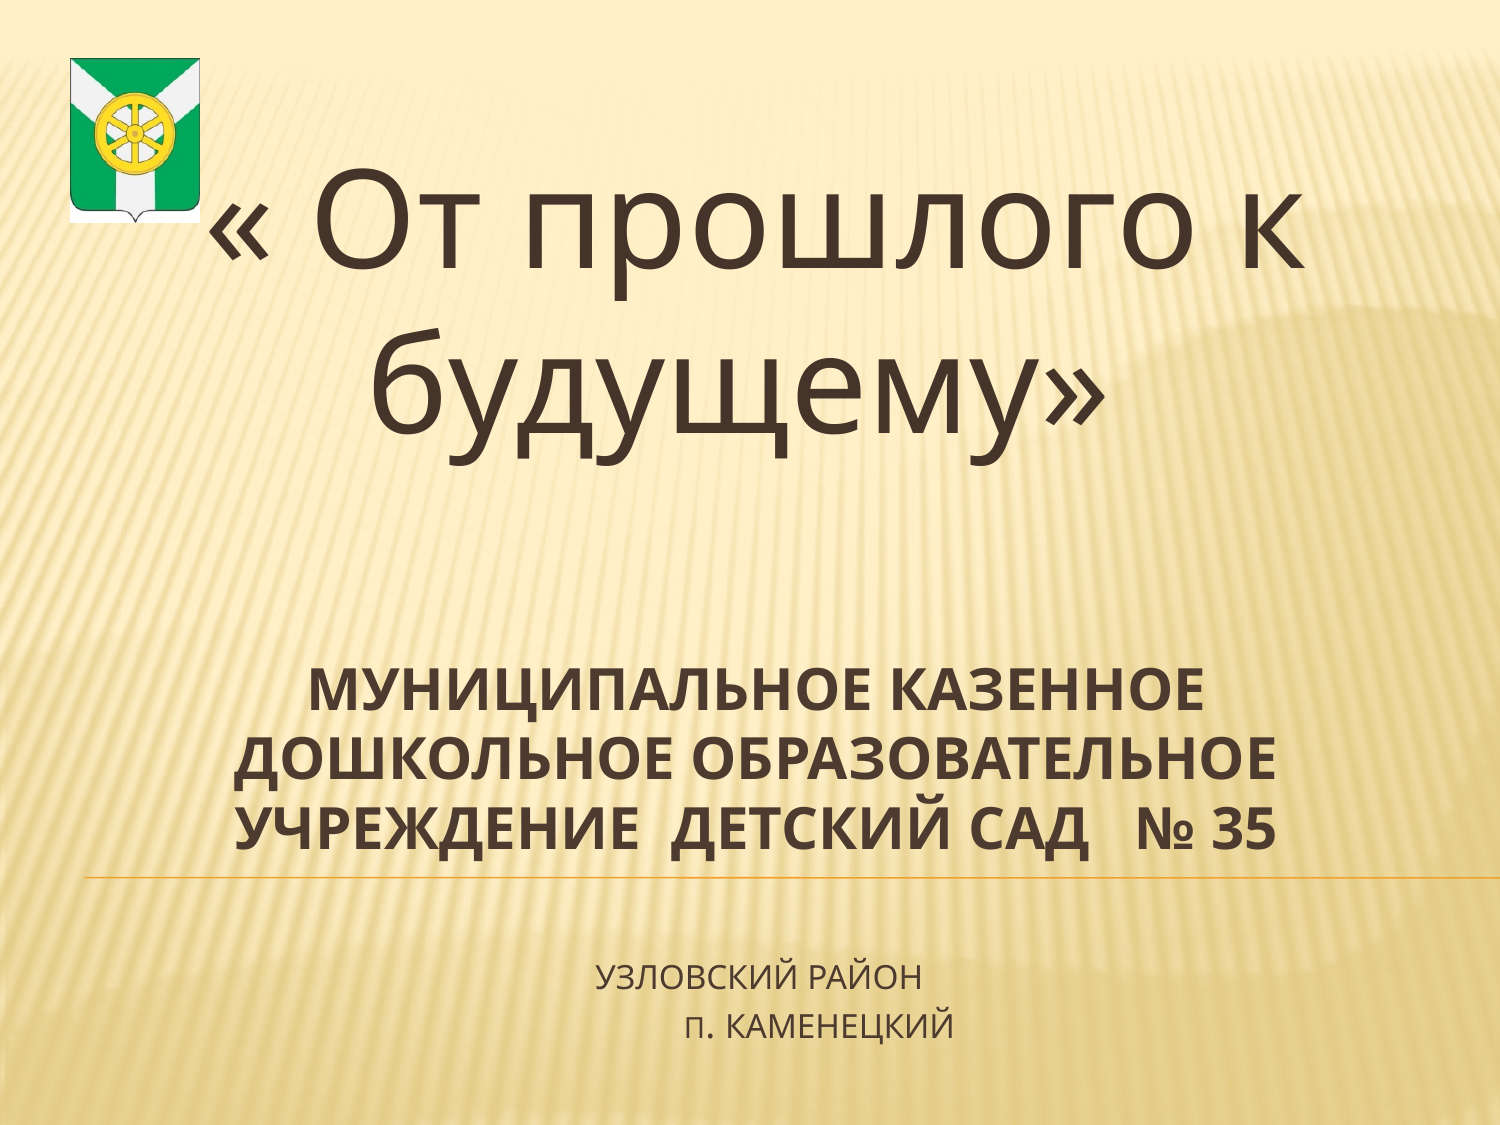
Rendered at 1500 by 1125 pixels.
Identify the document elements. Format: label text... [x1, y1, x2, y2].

title Муниципальное казенное дошкольное образовательное учреждение детский сад № 35 Узловский район П. Каменецкий [62, 574, 1450, 1090]
subtitle « От прошлого к будущему» [62, 58, 1450, 469]
picture [69, 57, 200, 223]
